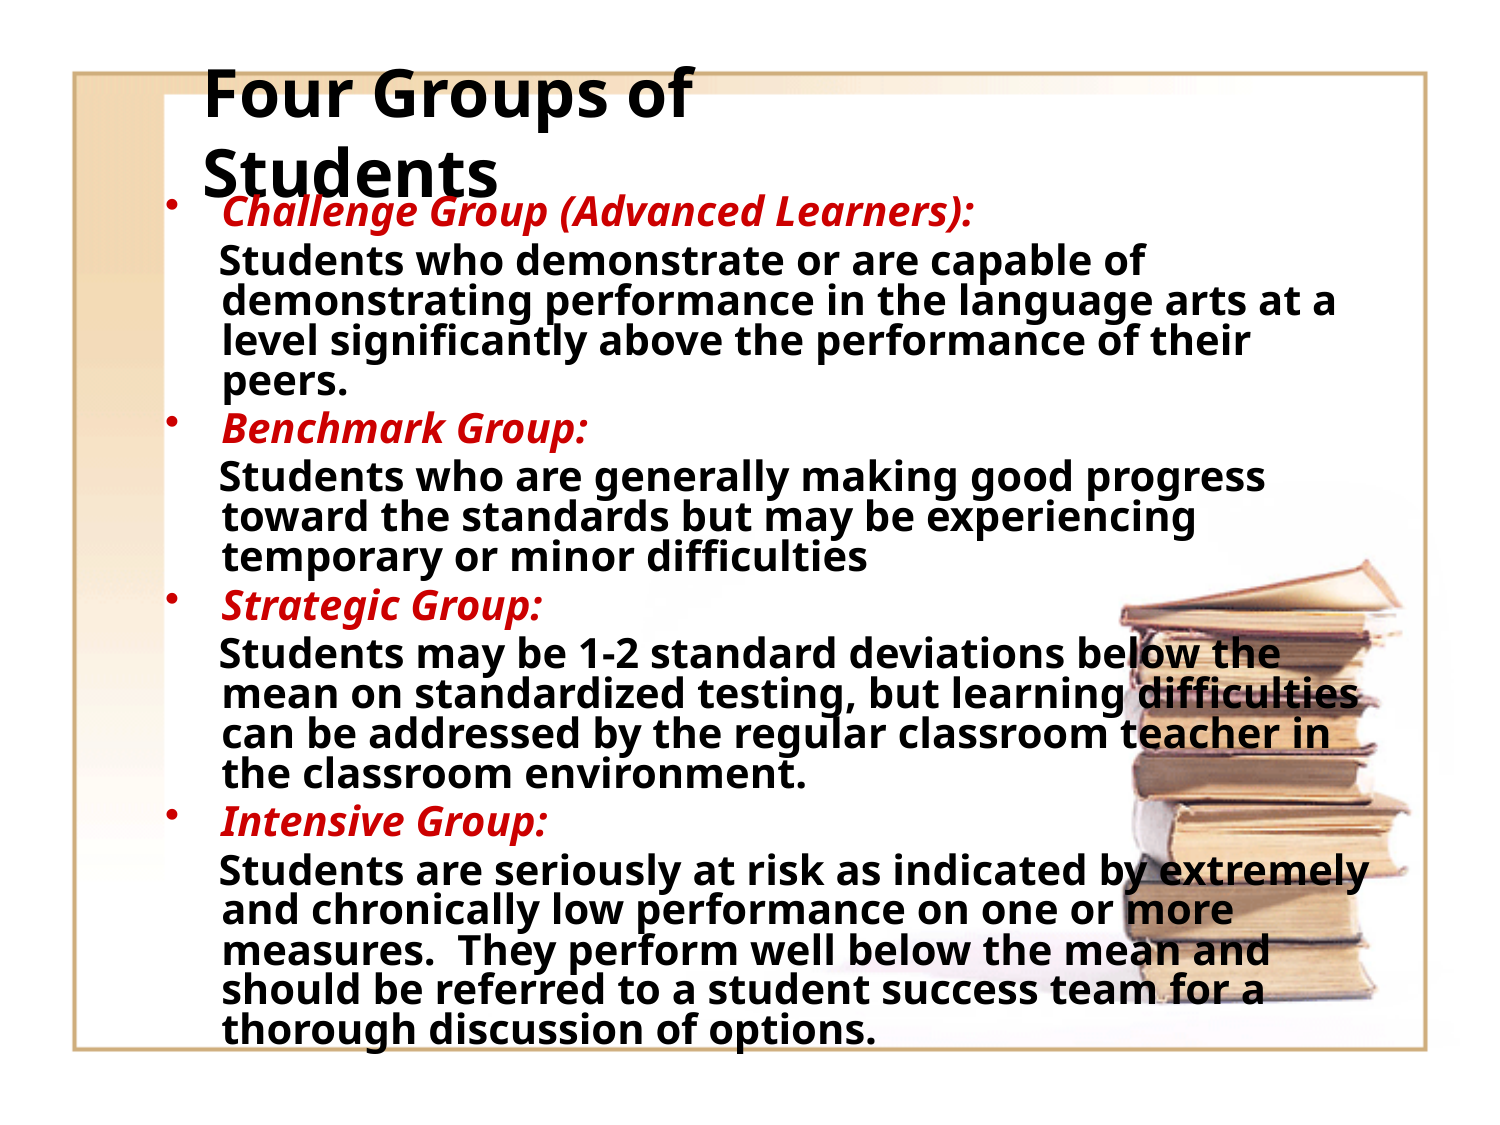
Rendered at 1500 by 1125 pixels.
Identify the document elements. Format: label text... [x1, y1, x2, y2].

title Four Groups of Students [187, 99, 1013, 163]
list Challenge Group (Advanced Learners): Students who demonstrate or are capable of demonstrating performance in the language arts at a level significantly above the performance of their peers. Benchmark Group: Students who are generally making good progress toward the standards but may be experiencing temporary or minor difficulties Strategic Group: Students may be 1-2 standard deviations below the mean on standardized testing, but learning difficulties can be addressed by the regular classroom teacher in the classroom environment. Intensive Group: Students are seriously at risk as indicated by extremely and chronically low performance on one or more measures. They perform well below the mean and should be referred to a student success team for a thorough discussion of options. [149, 187, 1401, 1051]
picture [0, 0, 1500, 1125]
